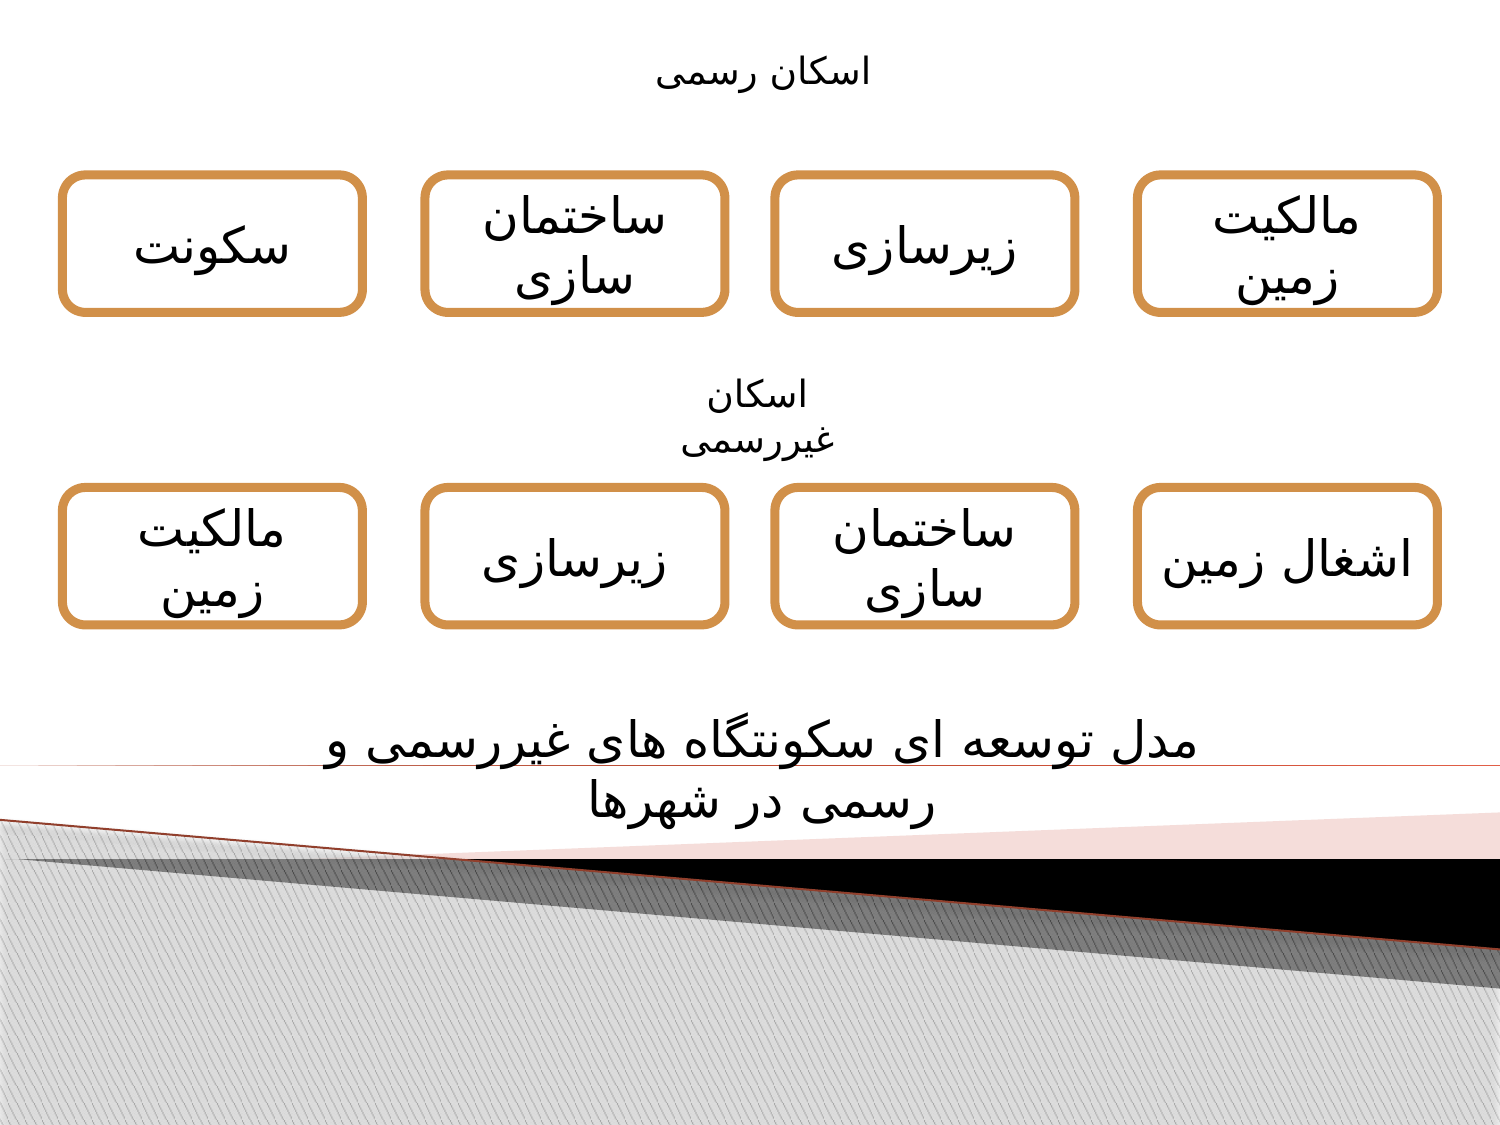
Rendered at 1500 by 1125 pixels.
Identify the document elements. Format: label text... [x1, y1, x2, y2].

text_box مدل توسعه ای سکونتگاه های غیررسمی و رسمی در شهرها [237, 699, 1288, 835]
text_box مالکیت زمین [1132, 170, 1442, 317]
text_box زیرسازی [770, 170, 1080, 317]
text_box مالکیت زمین [57, 482, 367, 630]
picture [5, 859, 1500, 989]
text_box ساختمان سازی [420, 170, 730, 317]
text_box زیرسازی [420, 482, 730, 630]
text_box اسکان رسمی [619, 40, 908, 100]
text_box ساختمان سازی [770, 482, 1080, 630]
text_box سکونت [57, 170, 367, 317]
text_box اشغال زمین [1132, 482, 1442, 630]
text_box اسکان غیررسمی [613, 362, 902, 468]
